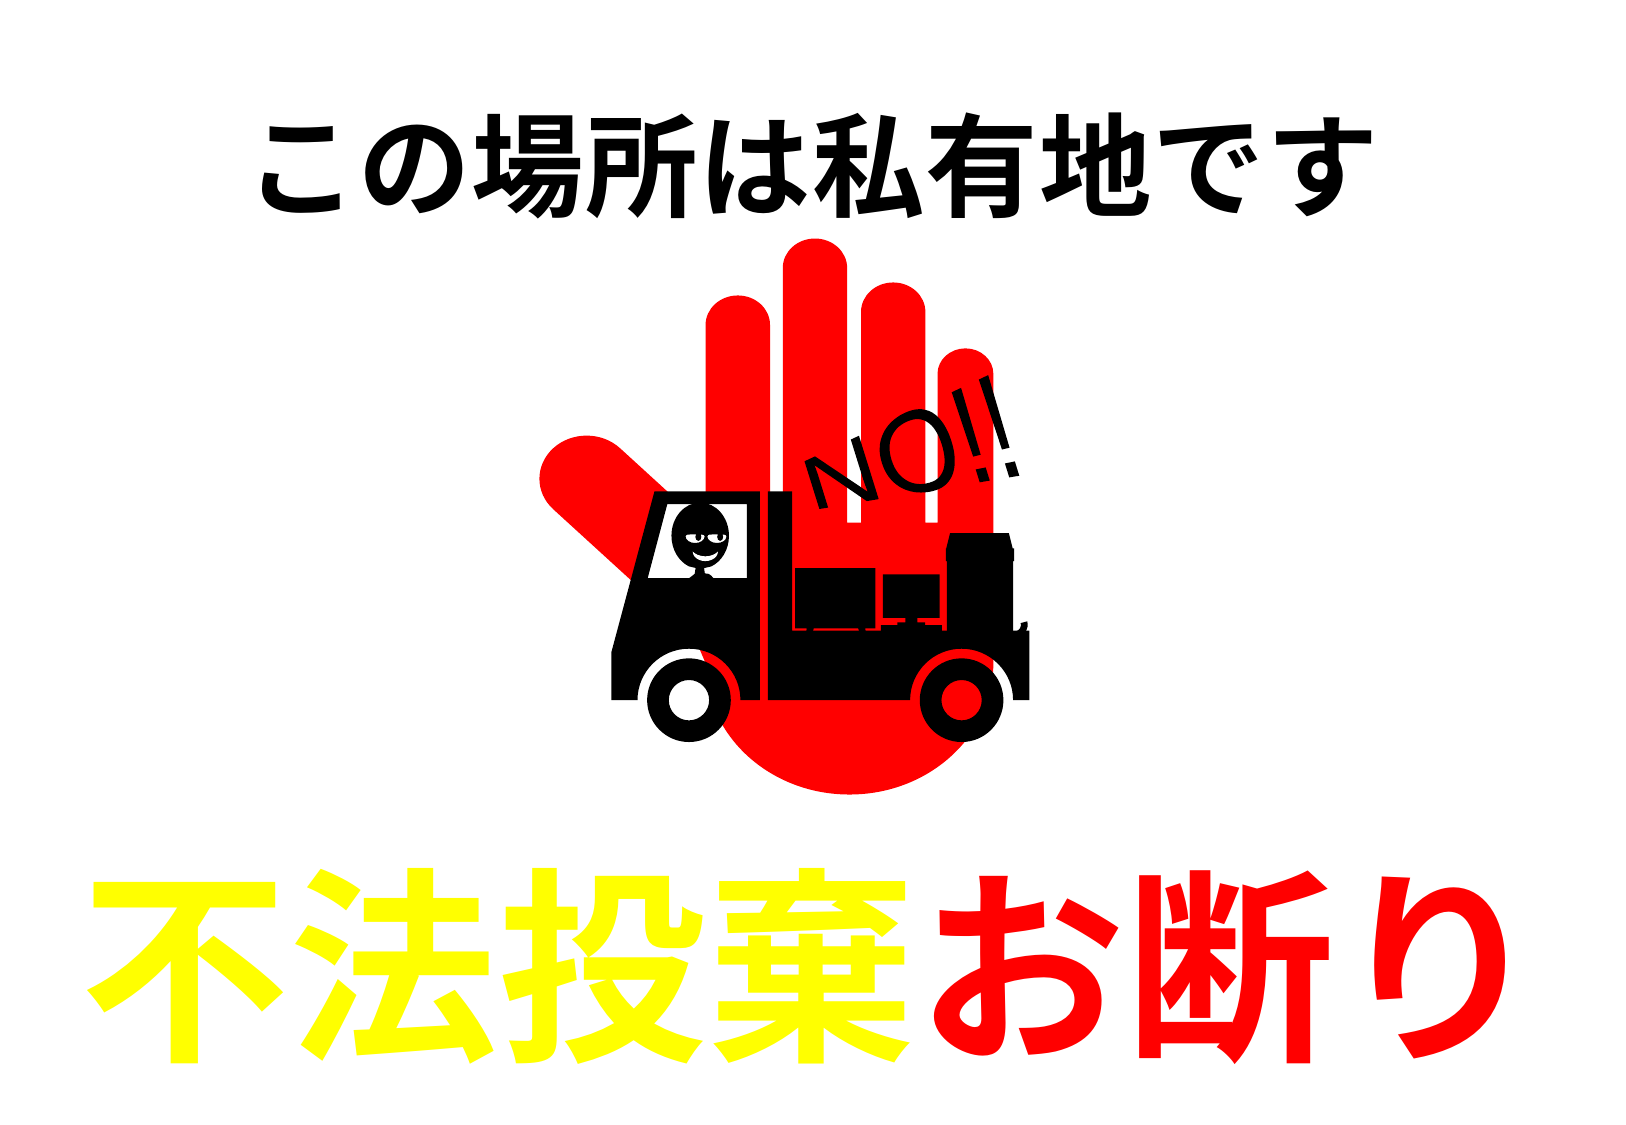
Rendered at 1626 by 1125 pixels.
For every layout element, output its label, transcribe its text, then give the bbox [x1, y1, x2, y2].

text_box 不法投棄お断り [0, 829, 1625, 1095]
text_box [539, 238, 1030, 795]
text_box この場所は私有地です [0, 88, 1625, 239]
